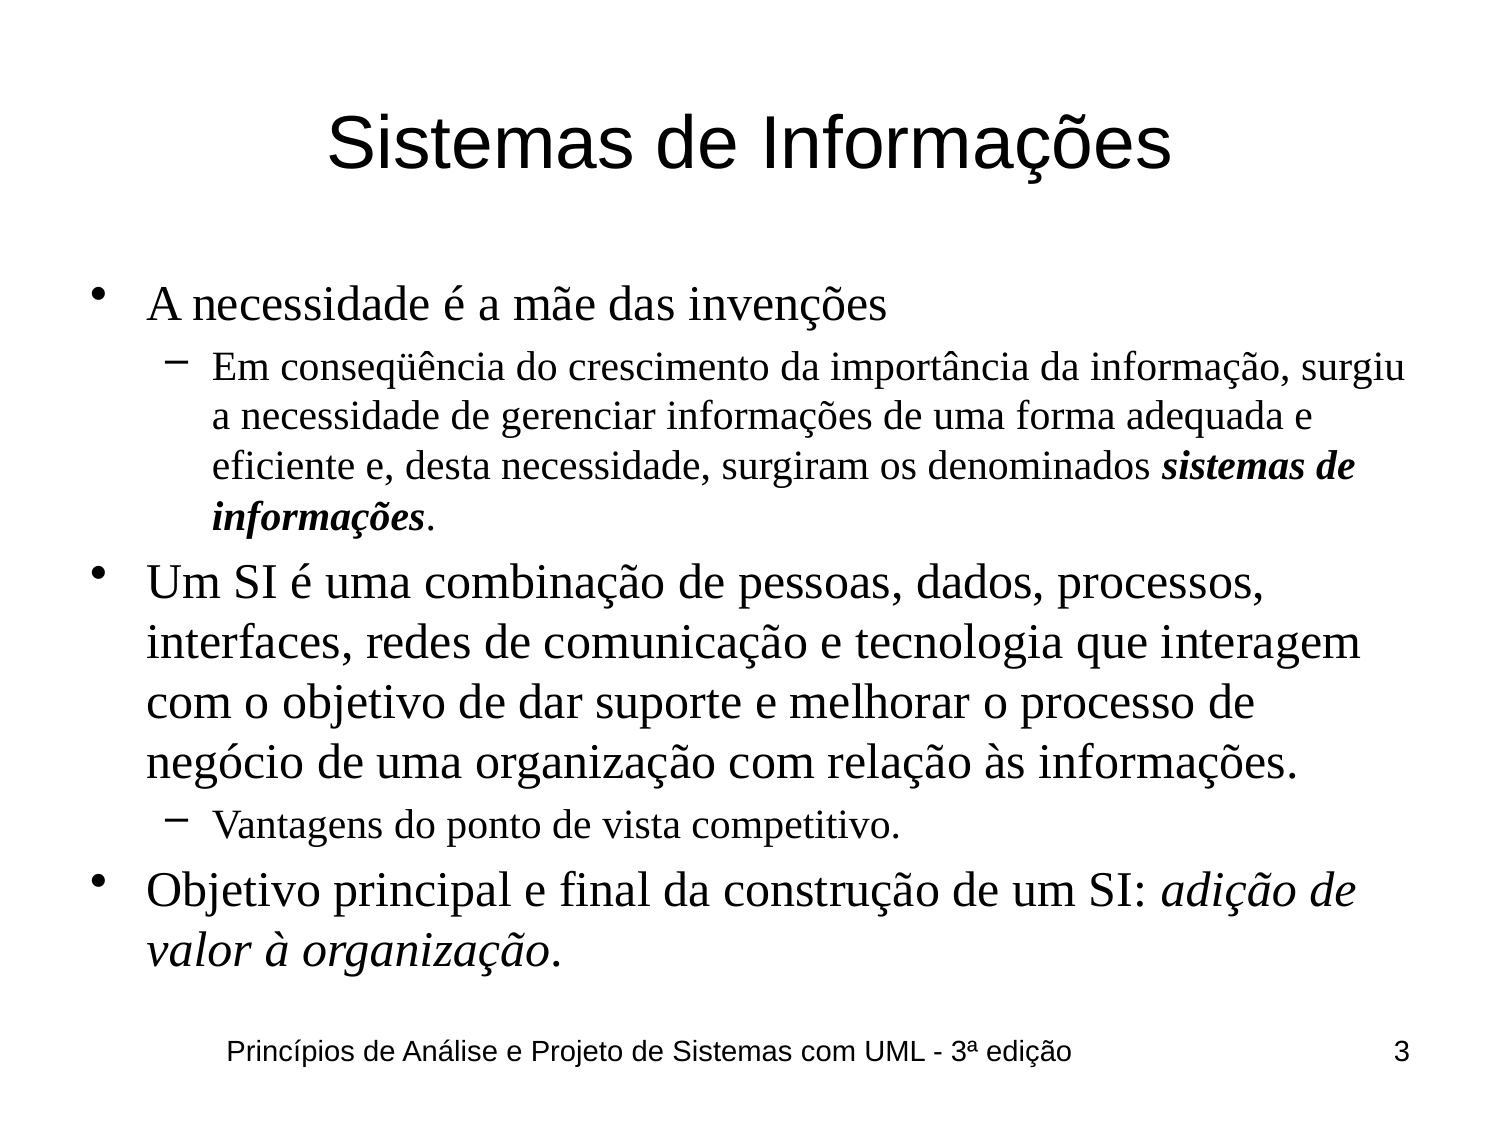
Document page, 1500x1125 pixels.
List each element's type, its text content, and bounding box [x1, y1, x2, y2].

list A necessidade é a mãe das invenções Em conseqüência do crescimento da importância da informação, surgiu a necessidade de gerenciar informações de uma forma adequada e eficiente e, desta necessidade, surgiram os denominados sistemas de informações. Um SI é uma combinação de pessoas, dados, processos, interfaces, redes de comunicação e tecnologia que interagem com o objetivo de dar suporte e melhorar o processo de negócio de uma organização com relação às informações. Vantagens do ponto de vista competitivo. Objetivo principal e final da construção de um SI: adição de valor à organização. [74, 262, 1426, 1006]
title Sistemas de Informações [74, 44, 1426, 233]
slide_number 3 [1237, 1024, 1426, 1103]
footer Princípios de Análise e Projeto de Sistemas com UML - 3ª edição [74, 1024, 1226, 1103]
